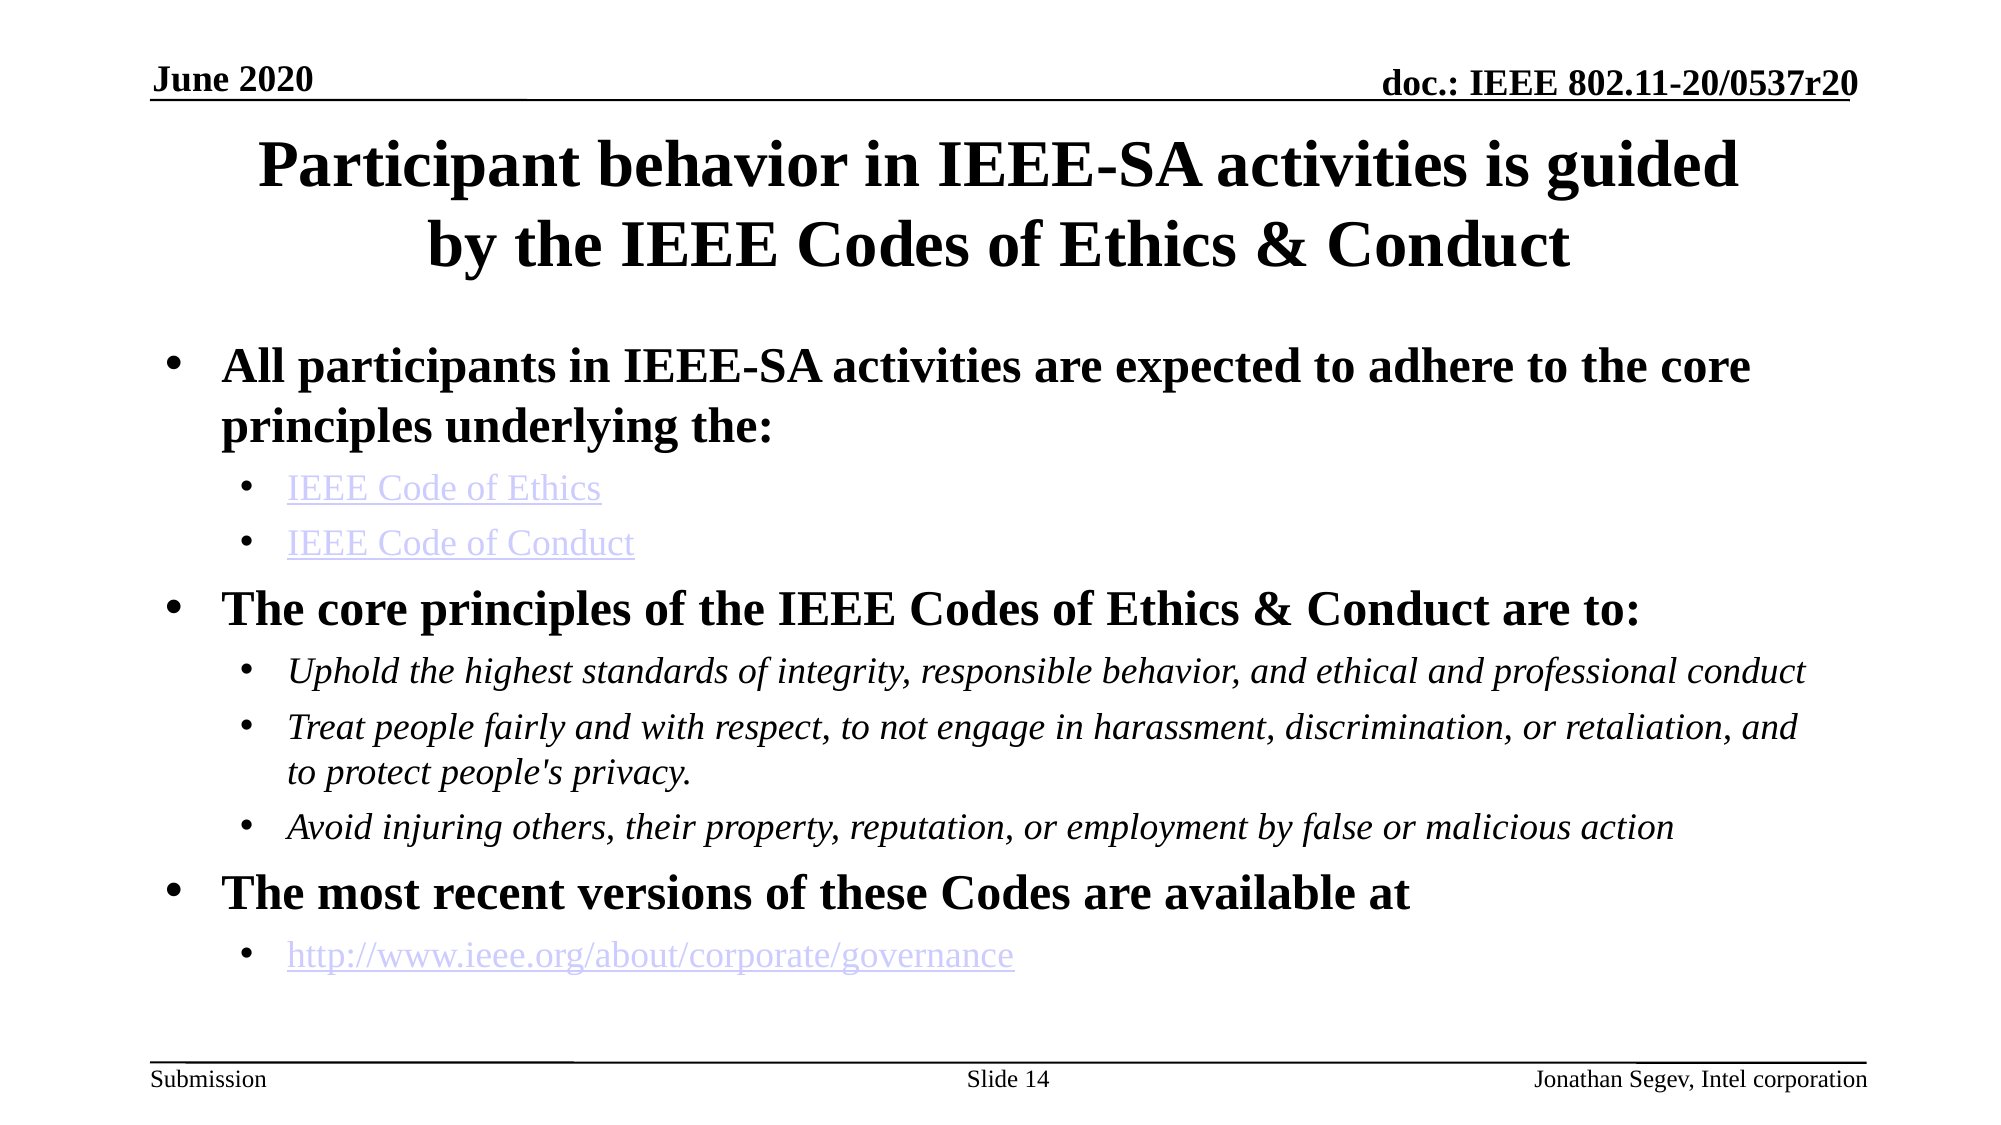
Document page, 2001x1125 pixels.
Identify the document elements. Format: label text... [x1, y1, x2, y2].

title Participant behavior in IEEE-SA activities is guided by the IEEE Codes of Ethics & Conduct [149, 112, 1850, 288]
slide_number Slide 14 [950, 1061, 1067, 1123]
footer Jonathan Segev, Intel corporation [1171, 1061, 1869, 1093]
list All participants in IEEE-SA activities are expected to adhere to the core principles underlying the: IEEE Code of Ethics IEEE Code of Conduct The core principles of the IEEE Codes of Ethics & Conduct are to: Uphold the highest standards of integrity, responsible behavior, and ethical and professional conduct Treat people fairly and with respect, to not engage in harassment, discrimination, or retaliation, and to protect people's privacy. Avoid injuring others, their property, reputation, or employment by false or malicious action The most recent versions of these Codes are available at http://www.ieee.org/about/corporate/governance [149, 324, 1850, 1000]
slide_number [152, 54, 563, 100]
